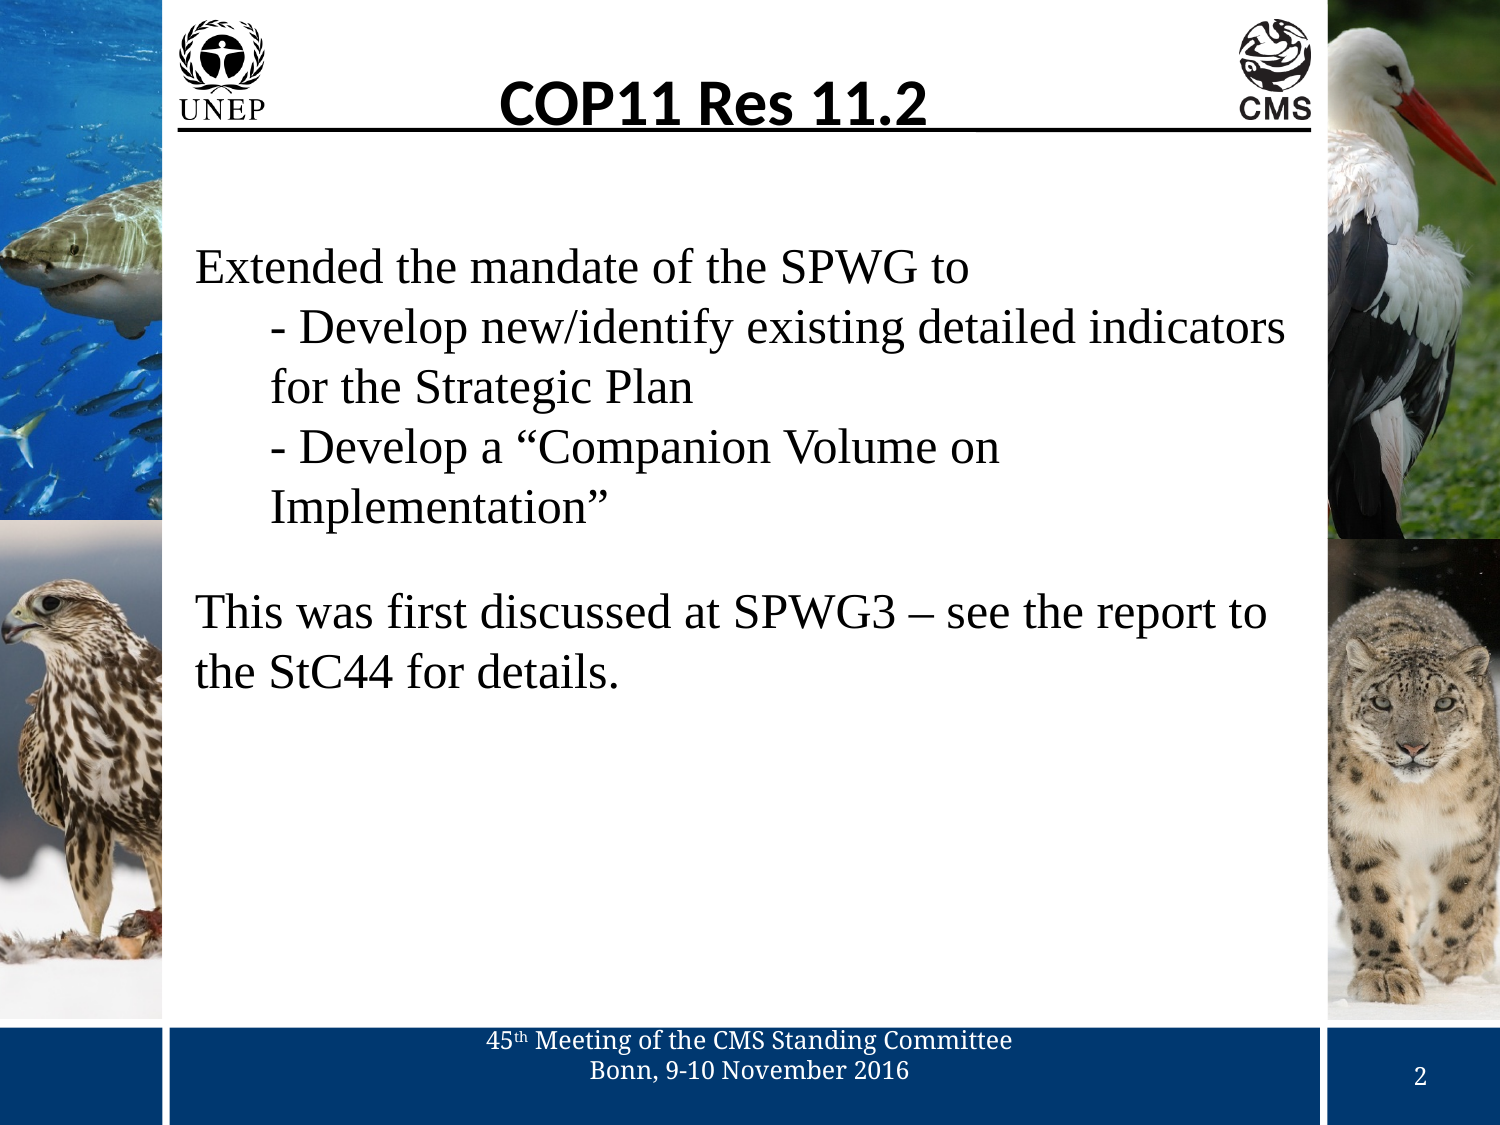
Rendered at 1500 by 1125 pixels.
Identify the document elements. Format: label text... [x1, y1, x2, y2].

picture [1275, 19, 1311, 120]
picture [1327, 0, 1500, 1020]
text_box COP11 Res 11.2 [153, 0, 1275, 198]
picture [0, 0, 163, 1019]
text_box Extended the mandate of the SPWG to - Develop new/identify existing detailed indicators for the Strategic Plan - Develop a “Companion Volume on Implementation” This was first discussed at SPWG3 – see the report to the StC44 for details. [180, 226, 1302, 825]
